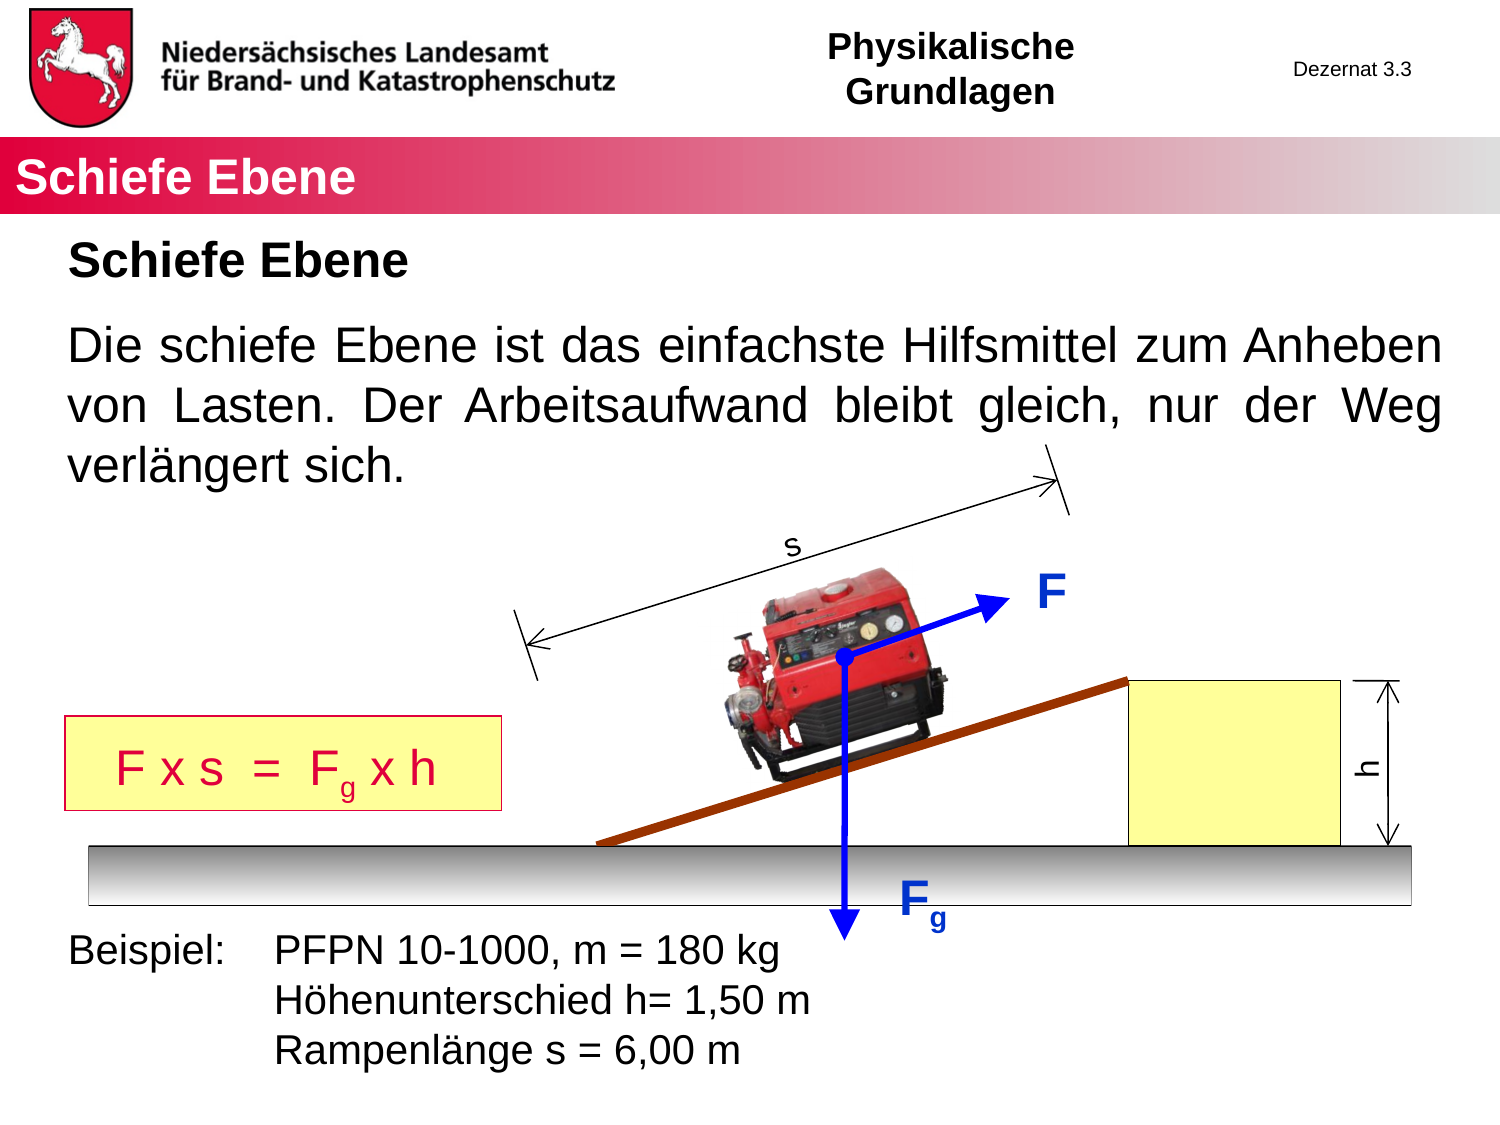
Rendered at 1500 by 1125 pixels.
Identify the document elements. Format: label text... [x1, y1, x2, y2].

text_box [944, 595, 1010, 622]
text_box s [755, 507, 828, 578]
text_box Fg [882, 858, 964, 941]
text_box F x s = Fg x h [53, 728, 514, 812]
picture [29, 8, 615, 129]
title Schiefe Ebene [0, 137, 1098, 208]
text_box [845, 846, 1412, 906]
text_box [1128, 680, 1341, 846]
text_box h [1337, 739, 1394, 799]
picture [698, 557, 965, 796]
text_box F [1021, 550, 1082, 626]
text_box Beispiel: PFPN 10-1000, m = 180 kg Höhenunterschied h= 1,50 m Rampenlänge s = 6,00 m [53, 914, 845, 1081]
text_box [64, 716, 502, 728]
text_box [826, 475, 1057, 553]
text_box Schiefe Ebene Die schiefe Ebene ist das einfachste Hilfsmittel zum Anheben von Lasten. Der Arbeitsaufwand bleibt gleich, nur der Weg verlängert sich. [53, 220, 1459, 585]
text_box [845, 919, 855, 940]
text_box [526, 585, 719, 650]
text_box [1376, 681, 1400, 739]
text_box [1376, 799, 1400, 846]
text_box [88, 846, 844, 906]
